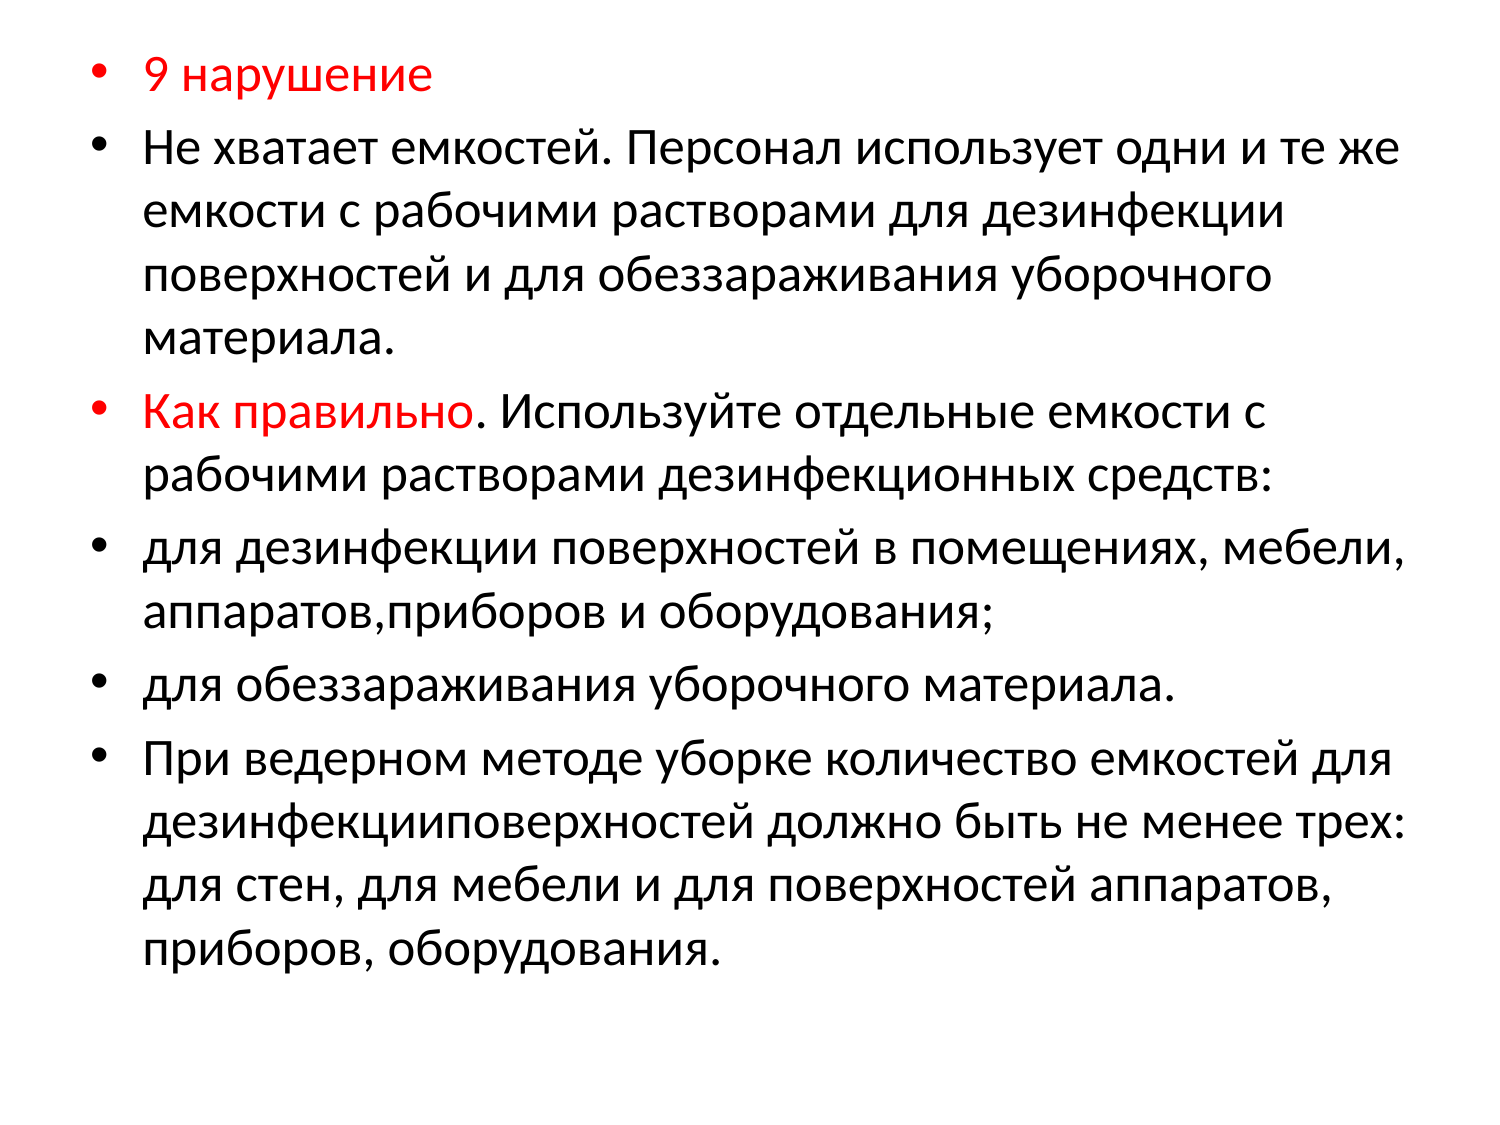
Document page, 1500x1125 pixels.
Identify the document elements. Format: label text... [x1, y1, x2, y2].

list 9 нарушение Не хватает емкостей. Персонал использует одни и те же емкости с рабочими растворами для дезинфекции поверхностей и для обеззараживания уборочного материала. Как правильно. Используйте отдельные емкости с рабочими растворами дезинфекционных средств: для дезинфекции поверхностей в помещениях, мебели, аппаратов,приборов и оборудования; для обеззараживания уборочного материала. При ведерном методе уборке количество емкостей для дезинфекцииповерхностей должно быть не менее трех: для стен, для мебели и для поверхностей аппаратов, приборов, оборудования. [75, 30, 1425, 1005]
